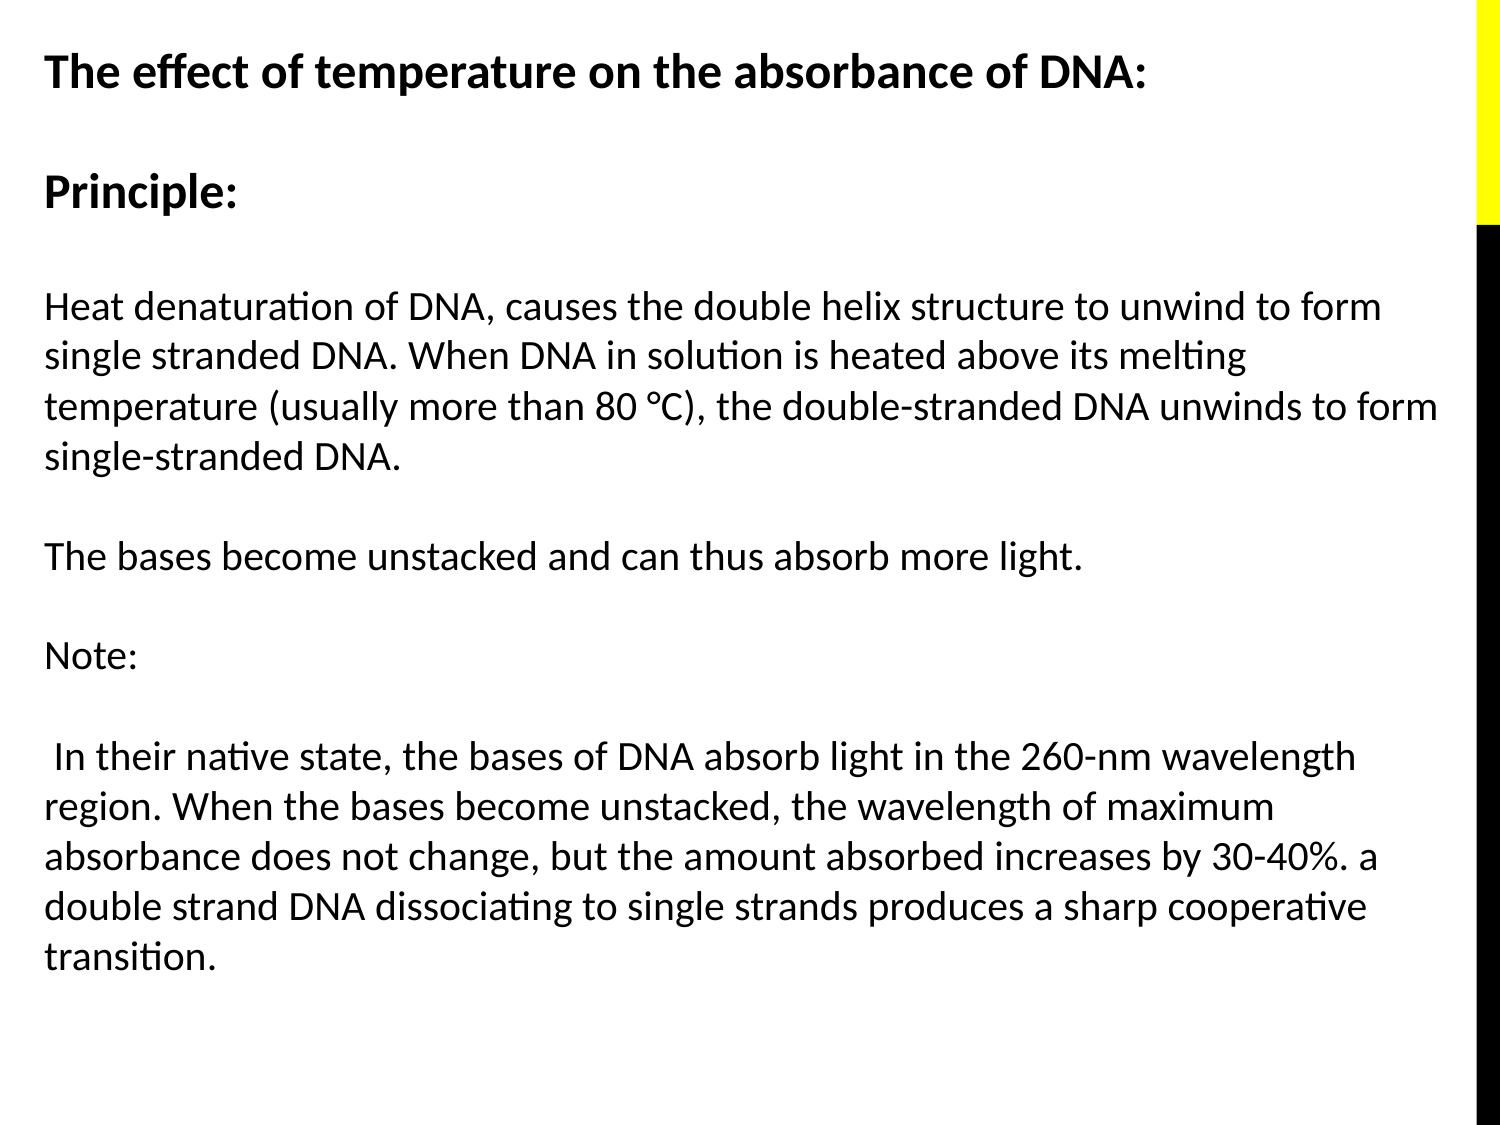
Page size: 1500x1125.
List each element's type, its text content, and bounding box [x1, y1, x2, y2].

text_box The effect of temperature on the absorbance of DNA: Principle: Heat denaturation of DNA, causes the double helix structure to unwind to form single stranded DNA. When DNA in solution is heated above its melting temperature (usually more than 80 °C), the double-stranded DNA unwinds to form single-stranded DNA. The bases become unstacked and can thus absorb more light. Note: In their native state, the bases of DNA absorb light in the 260-nm wavelength region. When the bases become unstacked, the wavelength of maximum absorbance does not change, but the amount absorbed increases by 30-40%. a double strand DNA dissociating to single strands produces a sharp cooperative transition. [29, 30, 1459, 1125]
